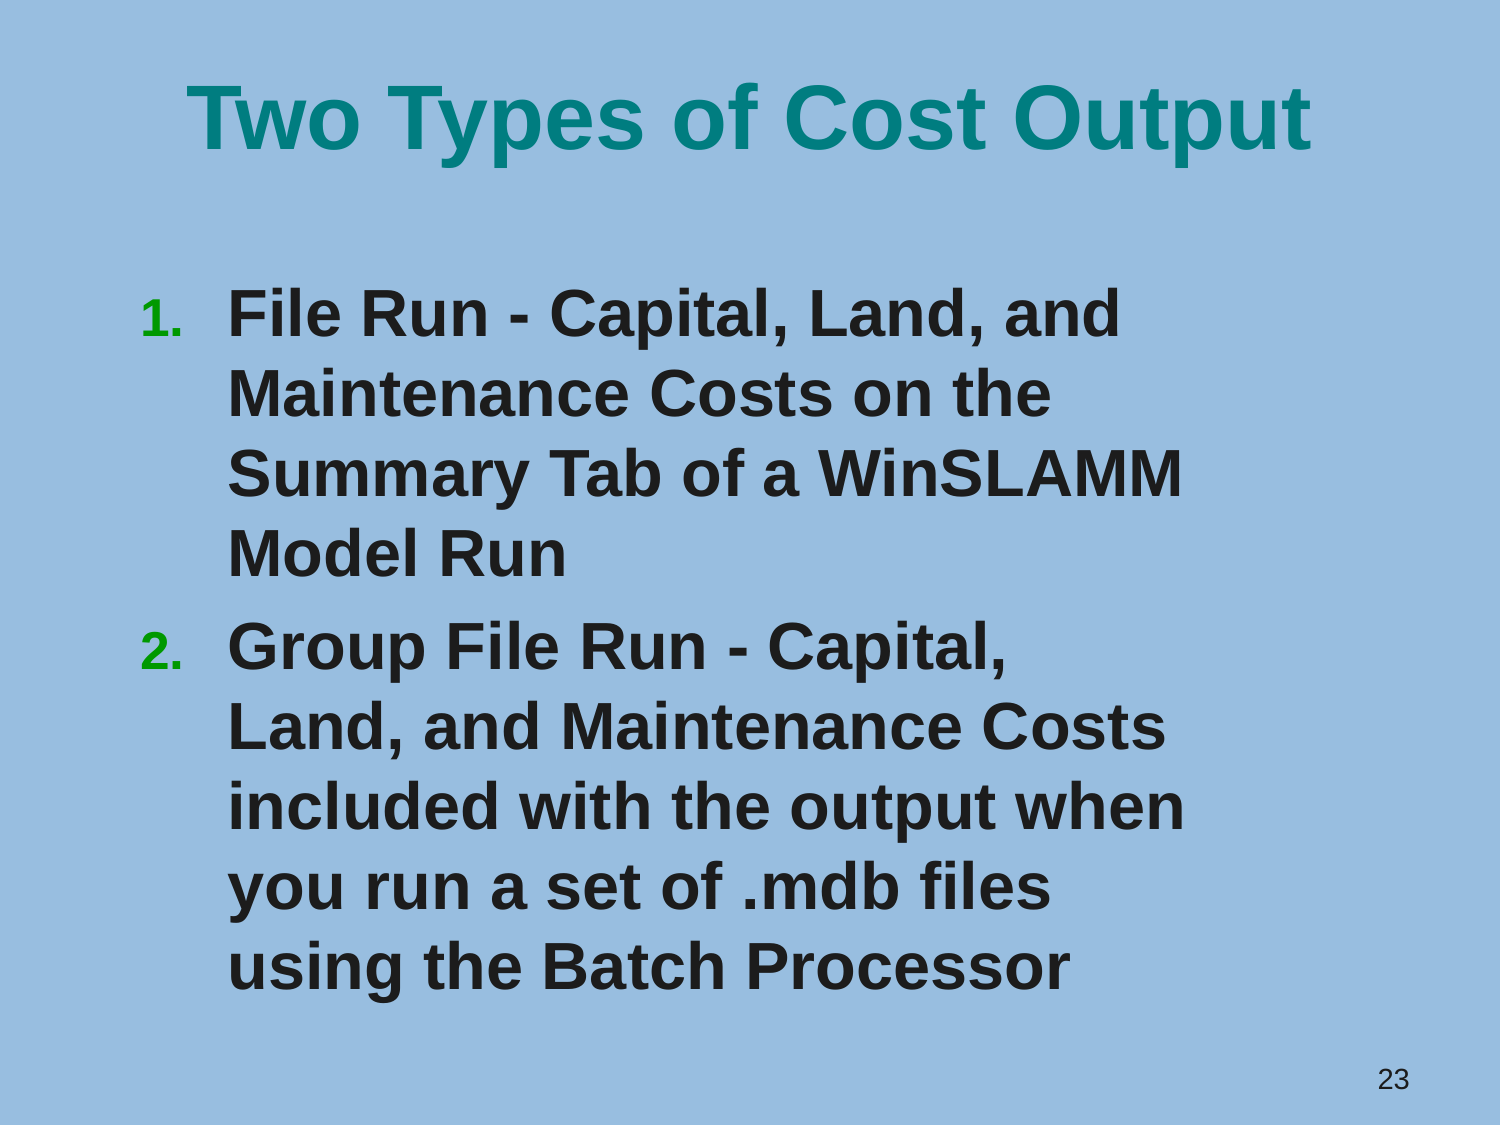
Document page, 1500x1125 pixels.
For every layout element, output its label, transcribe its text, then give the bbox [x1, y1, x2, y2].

list File Run - Capital, Land, and Maintenance Costs on the Summary Tab of a WinSLAMM Model Run Group File Run - Capital, Land, and Maintenance Costs included with the output when you run a set of .mdb files using the Batch Processor [124, 262, 1213, 1063]
slide_number 23 [1074, 1024, 1426, 1103]
title Two Types of Cost Output [0, 50, 1500, 175]
